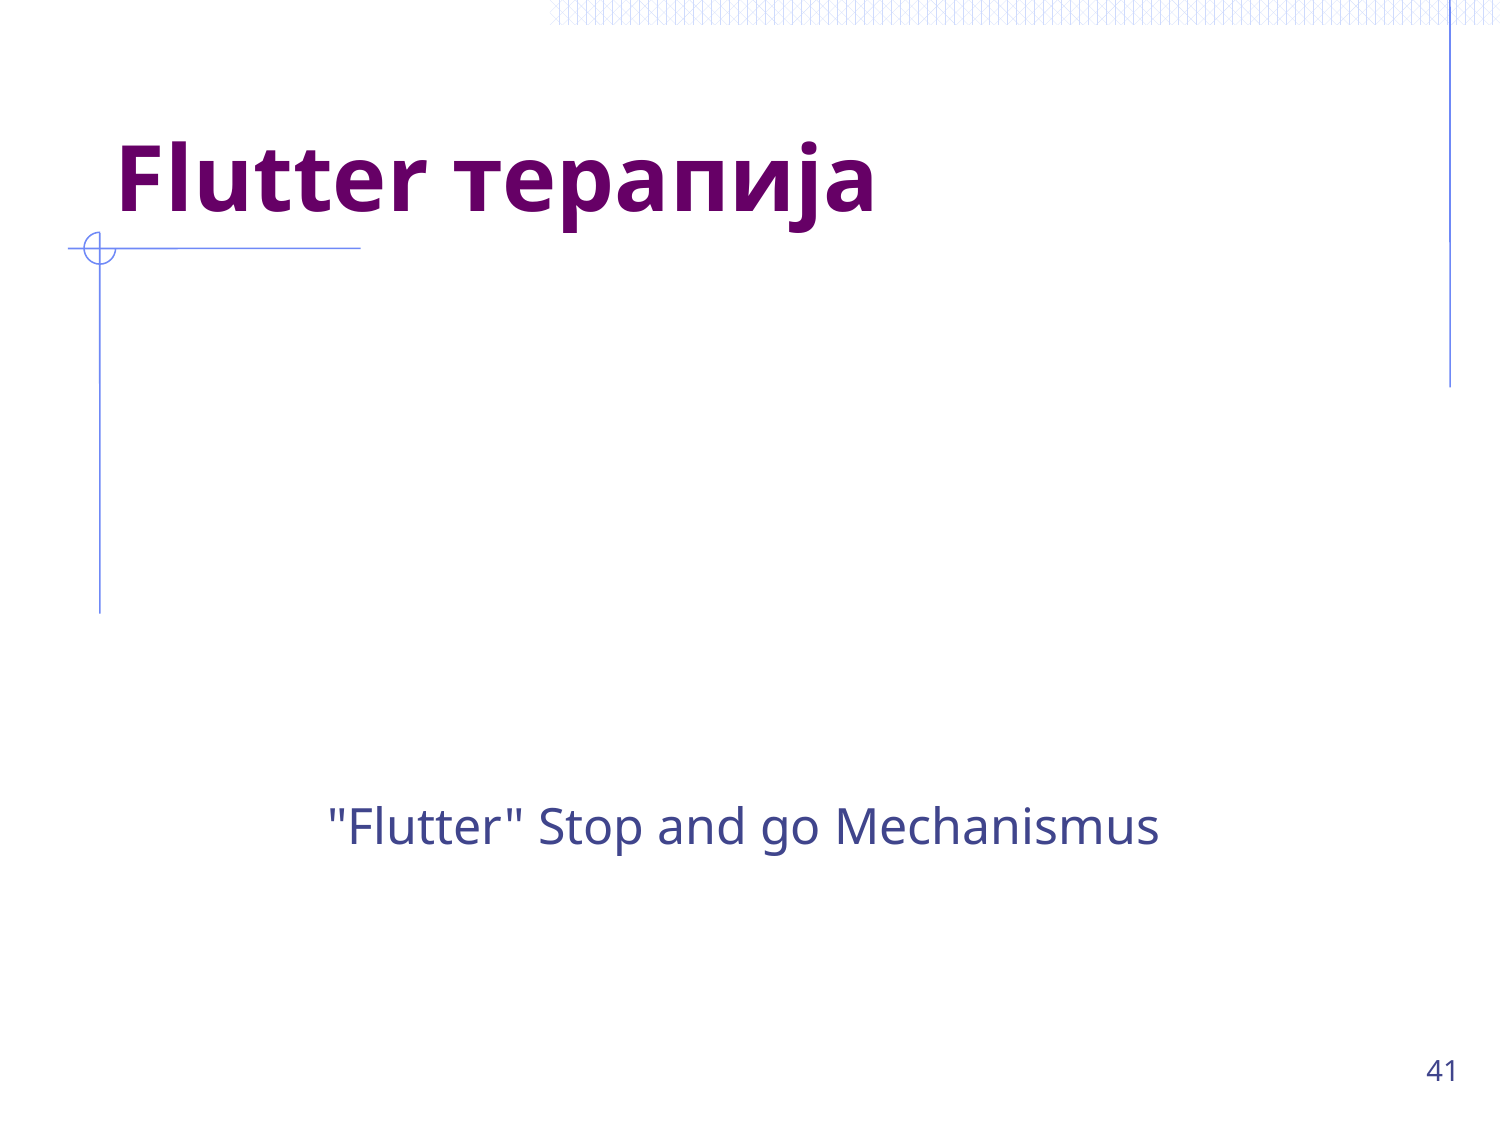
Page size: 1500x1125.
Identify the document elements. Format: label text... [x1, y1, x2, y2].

slide_number 41 [1162, 1025, 1475, 1100]
text_box "Flutter" Stop and go Mechanismus [312, 787, 1263, 863]
title Flutter терапија [99, 49, 1376, 238]
